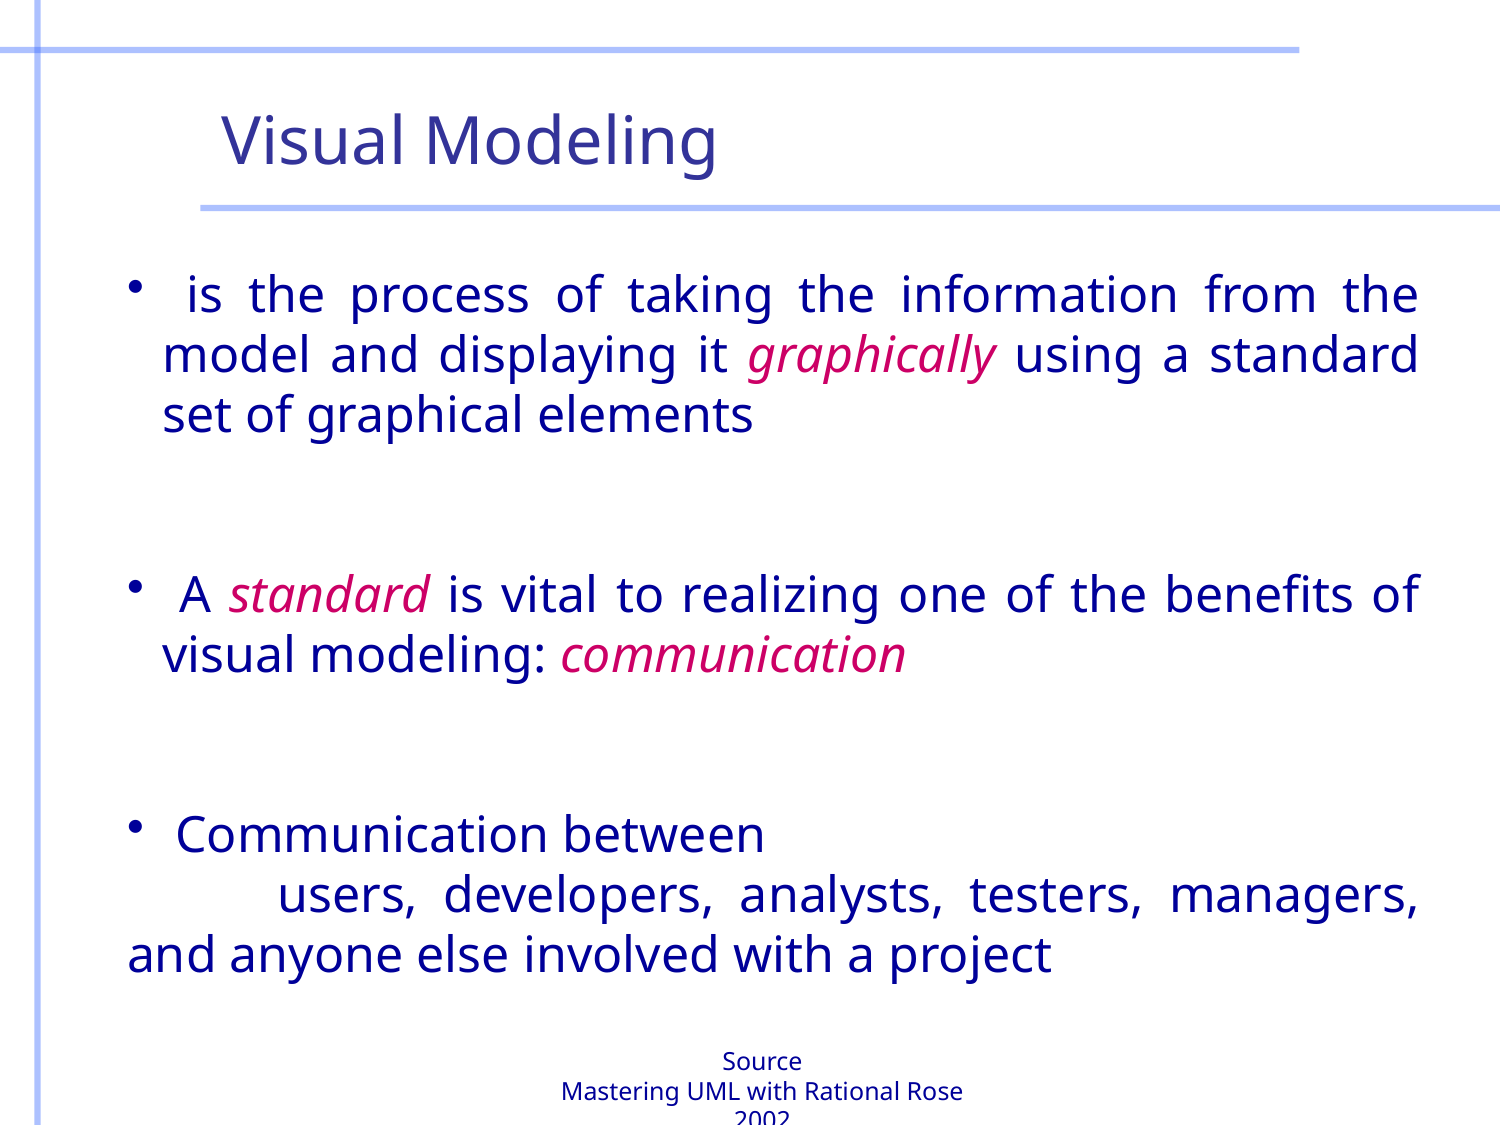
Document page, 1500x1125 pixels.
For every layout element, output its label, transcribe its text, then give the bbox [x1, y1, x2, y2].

text_box is the process of taking the information from the model and displaying it graphically using a standard set of graphical elements A standard is vital to realizing one of the benefits of visual modeling: communication Communication between users, developers, analysts, testers, managers, and anyone else involved with a project [112, 255, 1436, 991]
text_box Visual Modeling [206, 90, 1436, 185]
footer Source Mastering UML with Rational Rose 2002 [524, 1037, 1001, 1103]
